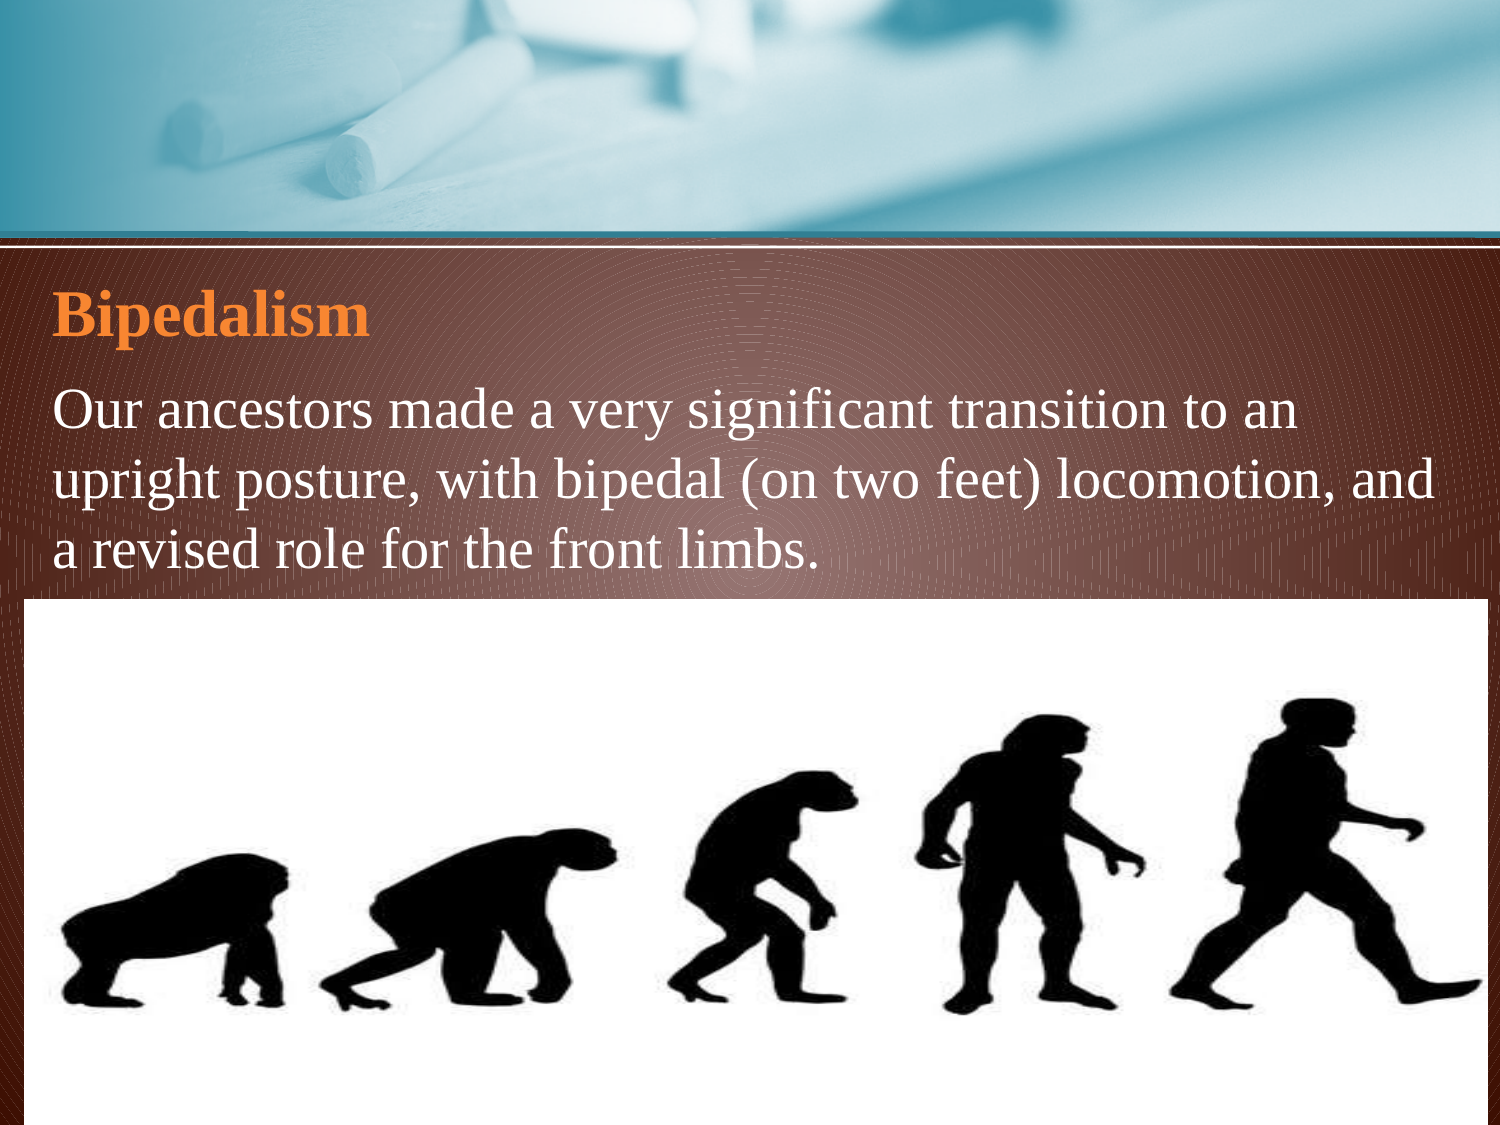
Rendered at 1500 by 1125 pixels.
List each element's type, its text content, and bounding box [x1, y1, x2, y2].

list Bipedalism Our ancestors made a very significant transition to an upright posture, with bipedal (on two feet) locomotion, and a revised role for the front limbs. [37, 262, 1475, 598]
picture [24, 599, 1488, 1125]
